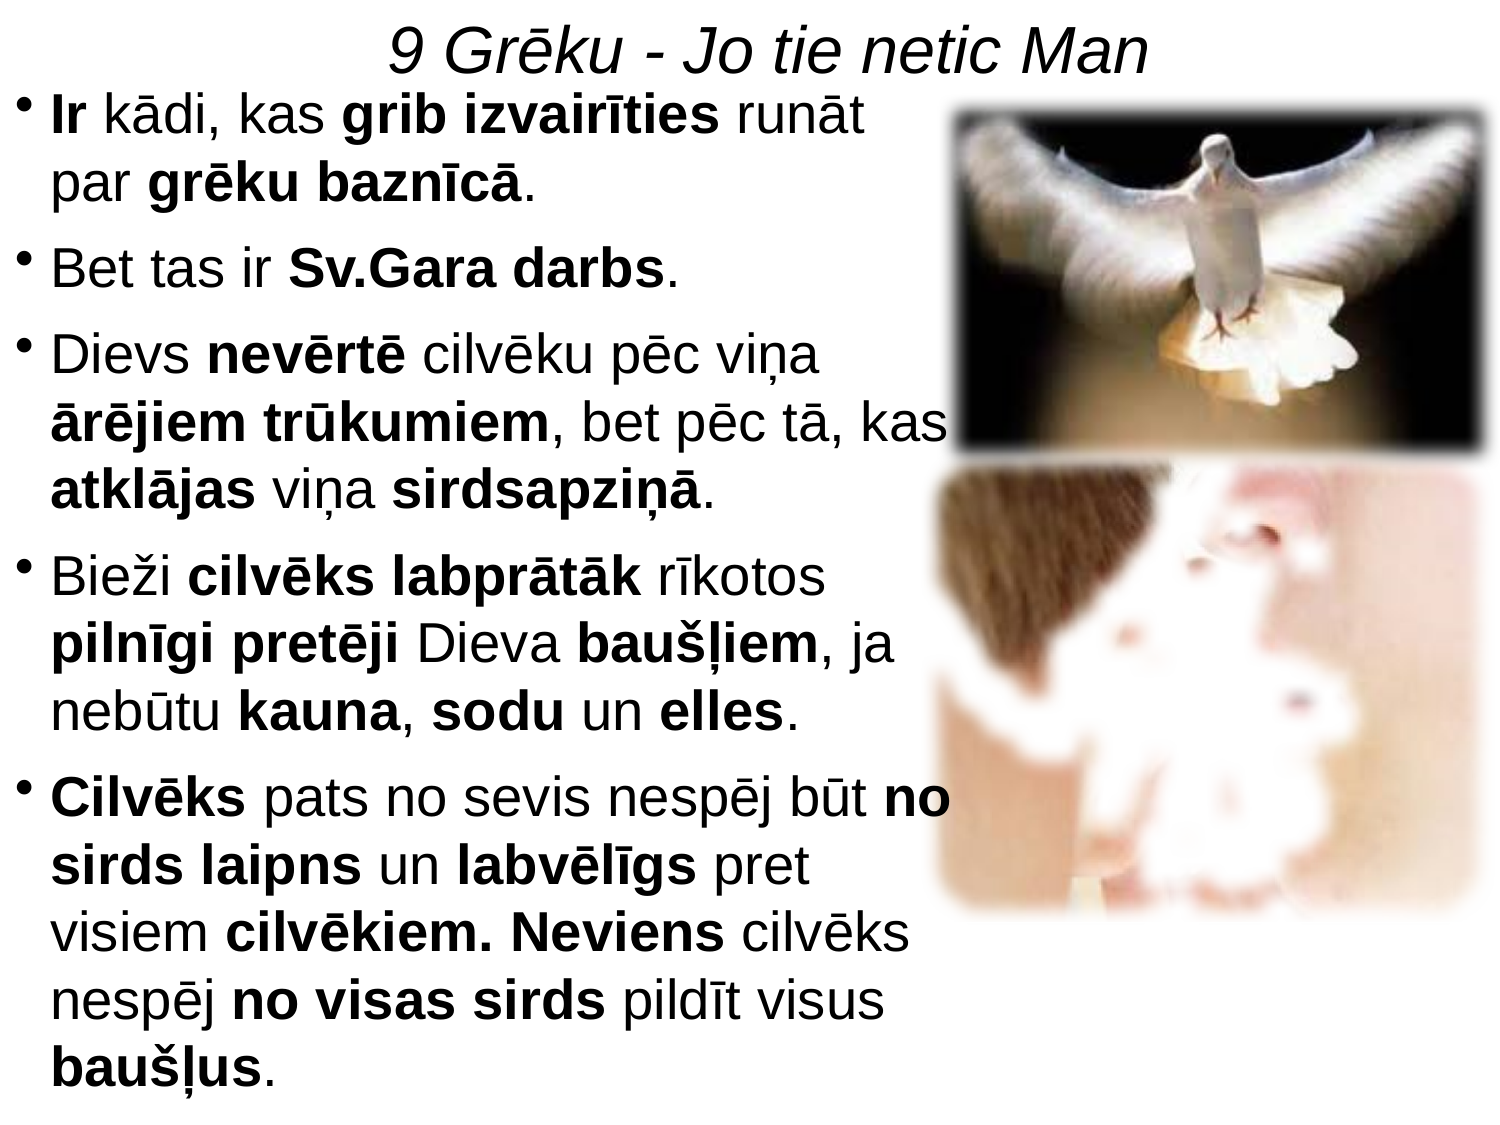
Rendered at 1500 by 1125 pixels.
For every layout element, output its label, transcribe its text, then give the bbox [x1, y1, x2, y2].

picture [913, 93, 1500, 926]
text_box Ir kādi, kas grib izvairīties runāt par grēku baznīcā. Bet tas ir Sv.Gara darbs. Dievs nevērtē cilvēku pēc viņa ārējiem trūkumiem, bet pēc tā, kas atklājas viņa sirdsapziņā. Bieži cilvēks labprātāk rīkotos pilnīgi pretēji Dieva baušļiem, ja nebūtu kauna, sodu un elles. Cilvēks pats no sevis nespēj būt no sirds laipns un labvēlīgs pret visiem cilvēkiem. Neviens cilvēks nespēj no visas sirds pildīt visus baušļus. Sv.Gars ir nācis mums to atklāt. [0, 70, 985, 1125]
list 9 Grēku - Jo tie netic Man [0, 14, 1500, 93]
